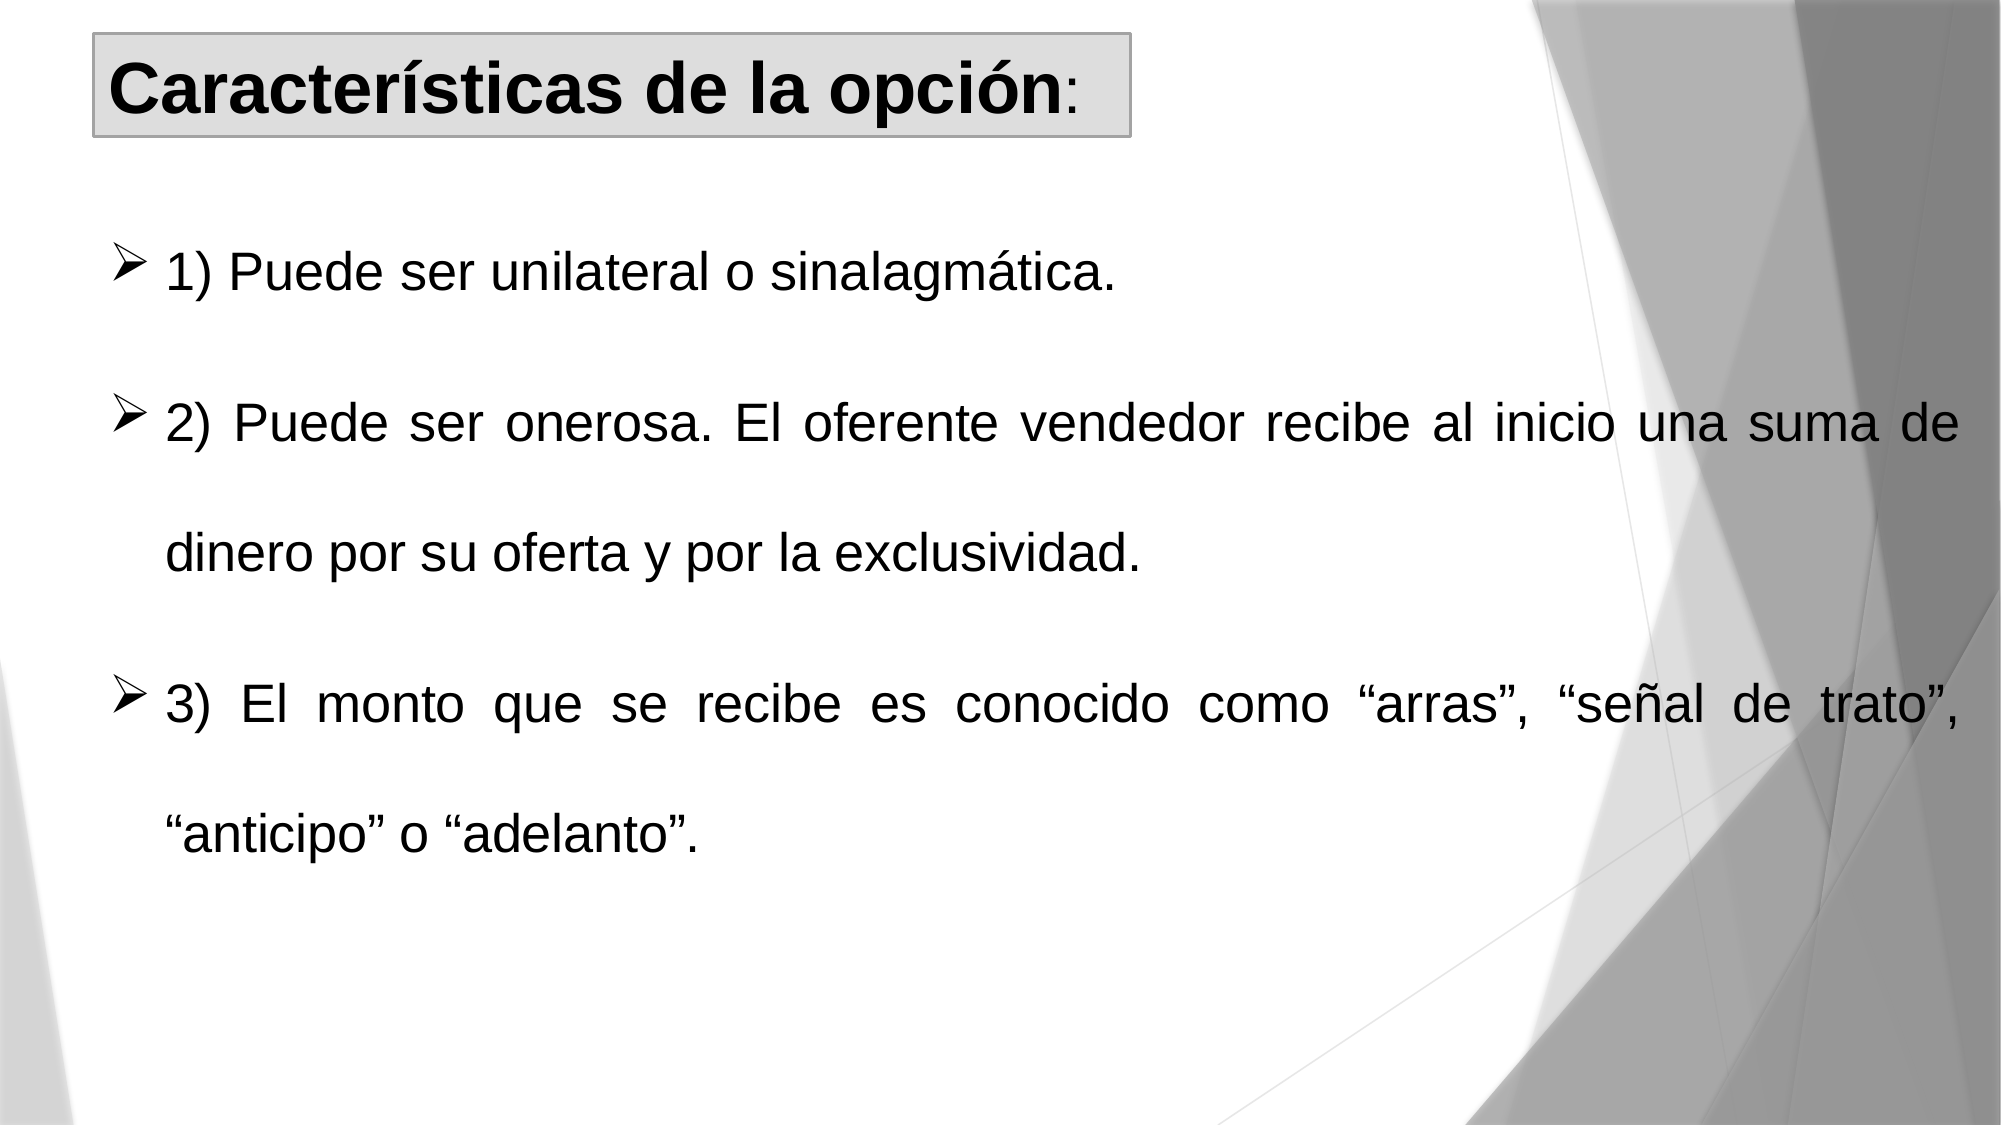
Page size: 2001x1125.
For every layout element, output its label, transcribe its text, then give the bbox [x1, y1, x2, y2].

list 1) Puede ser unilateral o sinalagmática. 2) Puede ser onerosa. El oferente vendedor recibe al inicio una suma de dinero por su oferta y por la exclusividad. 3) El monto que se recibe es conocido como “arras”, “señal de trato”, “anticipo” o “adelanto”. [93, 163, 1977, 1092]
title Características de la opción: [92, 32, 1132, 138]
